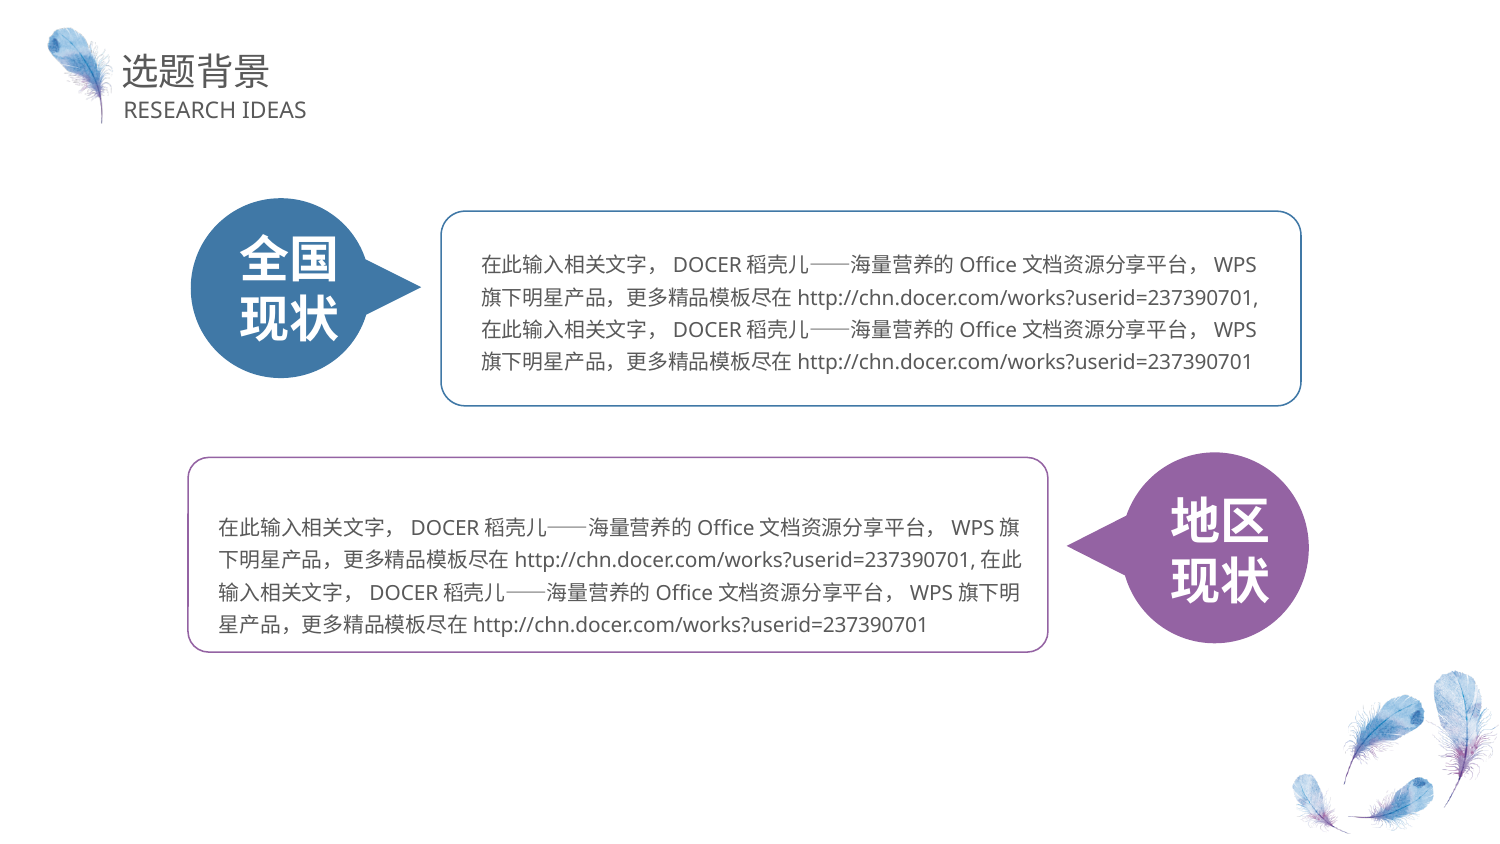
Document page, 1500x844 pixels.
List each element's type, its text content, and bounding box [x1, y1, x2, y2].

picture [43, 21, 118, 123]
text_box RESEARCH IDEAS [108, 88, 323, 131]
picture [1292, 670, 1499, 834]
text_box [1064, 450, 1311, 646]
text_box 地区现状 [1148, 489, 1292, 610]
text_box 在此输入相关文字，DOCER稻壳儿——海量营养的Office文档资源分享平台，WPS旗下明星产品，更多精品模板尽在http://chn.docer.com/works?userid=237390701,在此输入相关文字，DOCER稻壳儿——海量营养的Office文档资源分享平台，WPS旗下明星产品，更多精品模板尽在http://chn.docer.com/works?userid=237390701 [219, 507, 1034, 637]
text_box [188, 196, 351, 381]
text_box 全国现状 [217, 227, 362, 348]
text_box 选题背景 [106, 40, 287, 101]
text_box [185, 455, 1051, 655]
text_box [438, 209, 1304, 408]
text_box 在此输入相关文字，DOCER稻壳儿——海量营养的Office文档资源分享平台，WPS旗下明星产品，更多精品模板尽在http://chn.docer.com/works?userid=237390701,在此输入相关文字，DOCER稻壳儿——海量营养的Office文档资源分享平台，WPS旗下明星产品，更多精品模板尽在http://chn.docer.com/works?userid=237390701 [481, 244, 1277, 375]
text_box [362, 245, 424, 331]
